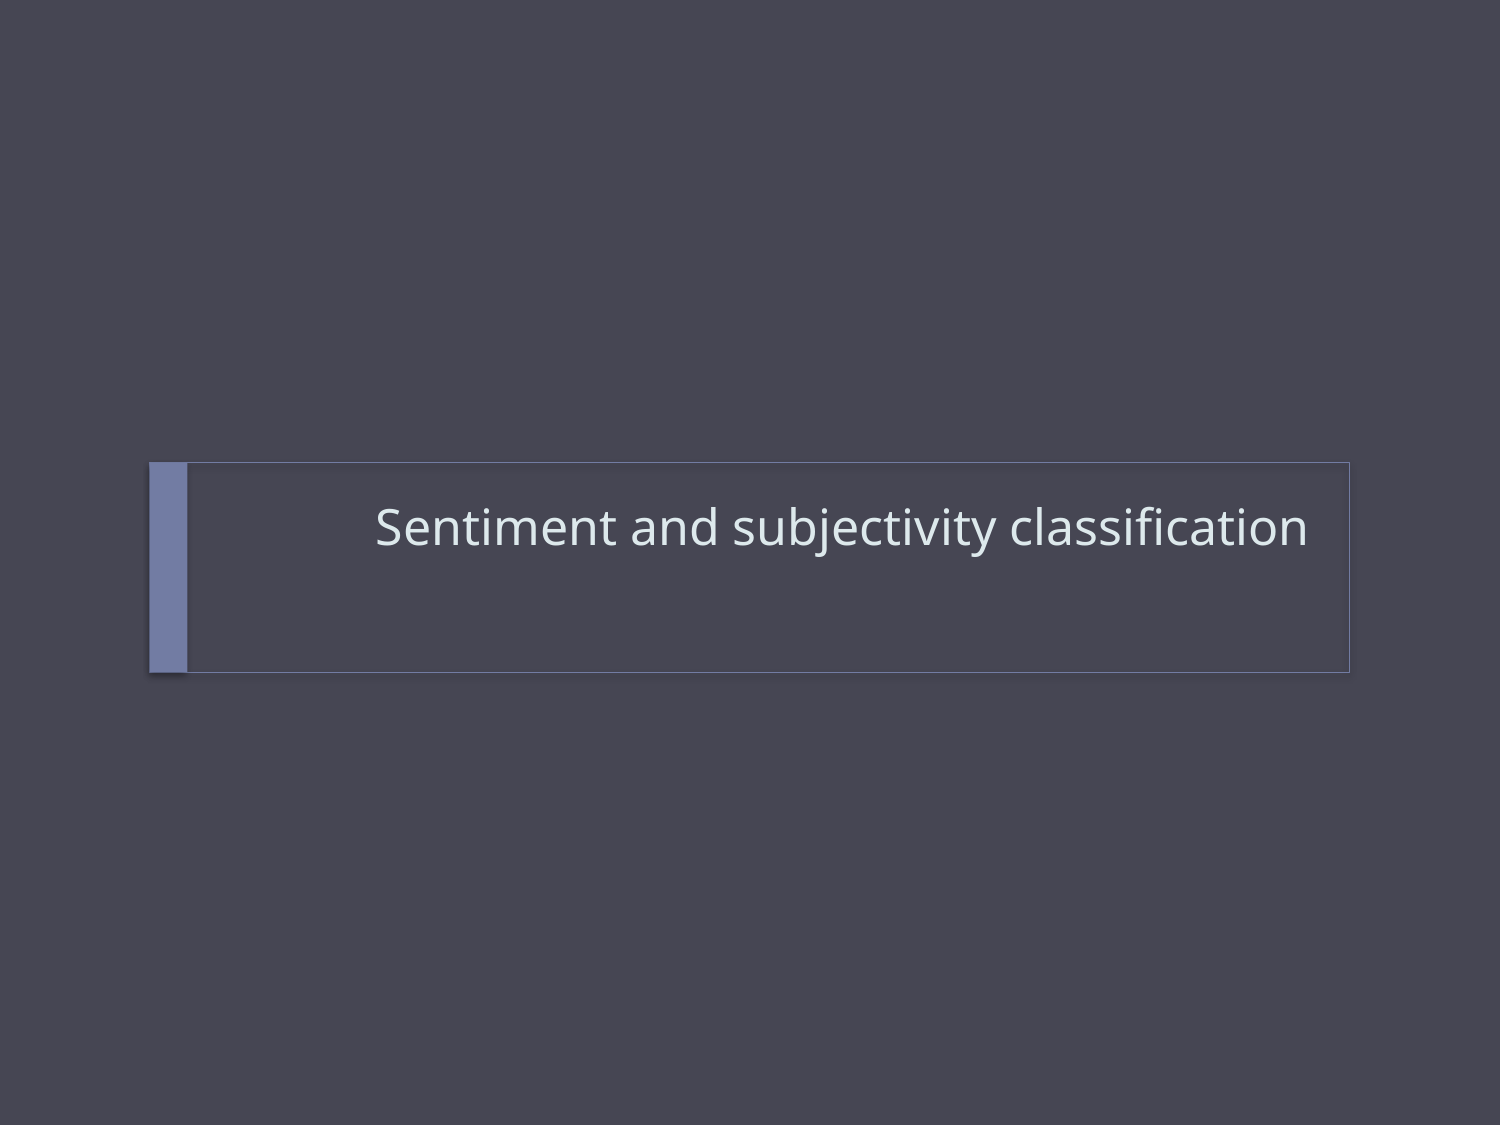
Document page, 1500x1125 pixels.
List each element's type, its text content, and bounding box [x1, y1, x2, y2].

title Sentiment and subjectivity classification [200, 487, 1325, 663]
